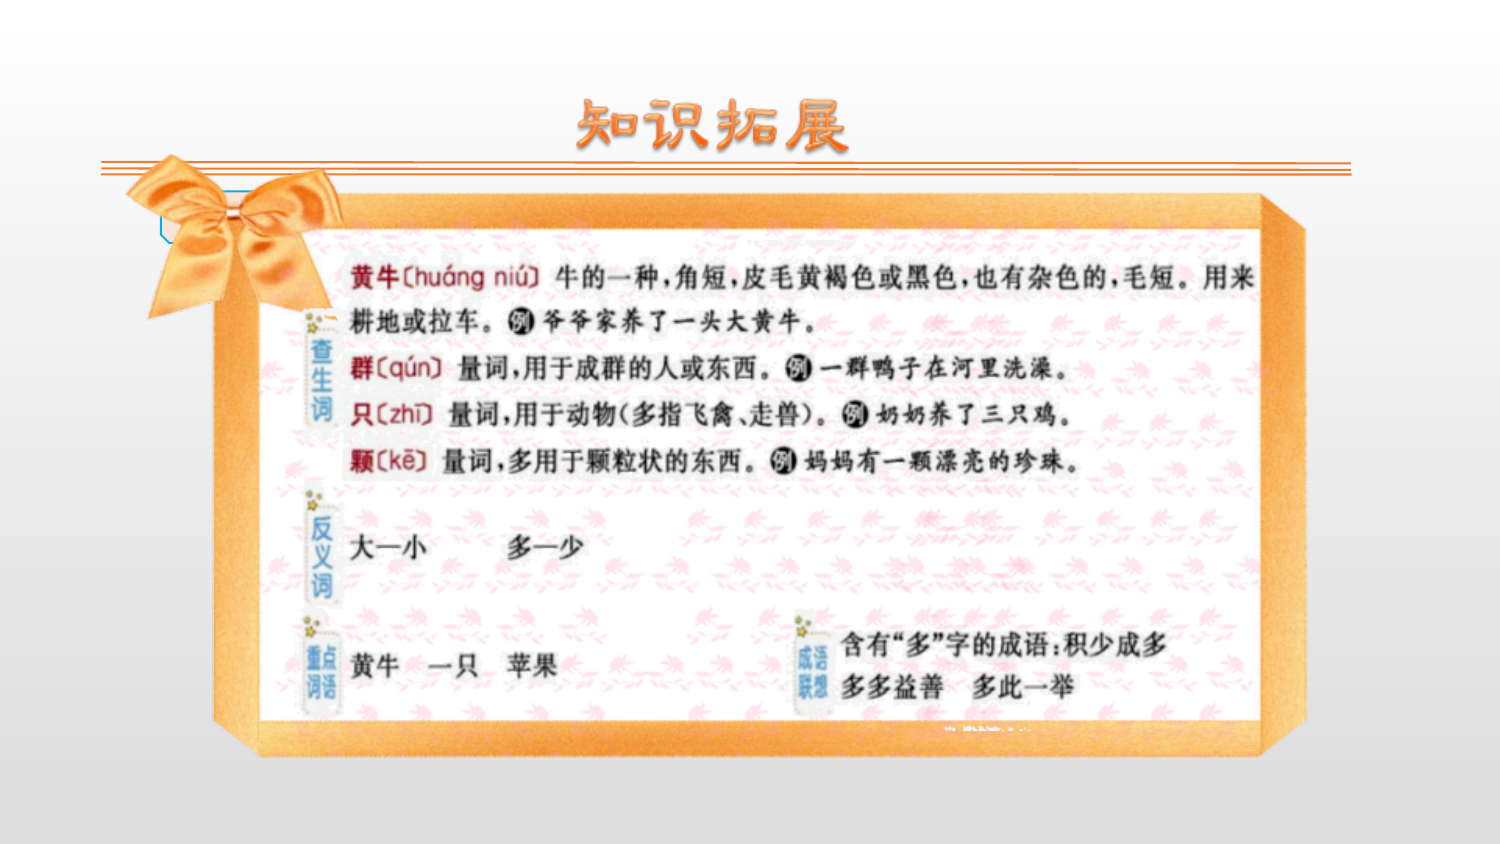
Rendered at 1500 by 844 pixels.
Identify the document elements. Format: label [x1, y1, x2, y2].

text_box [101, 161, 125, 175]
text_box [1308, 161, 1352, 175]
picture [125, 60, 1308, 758]
